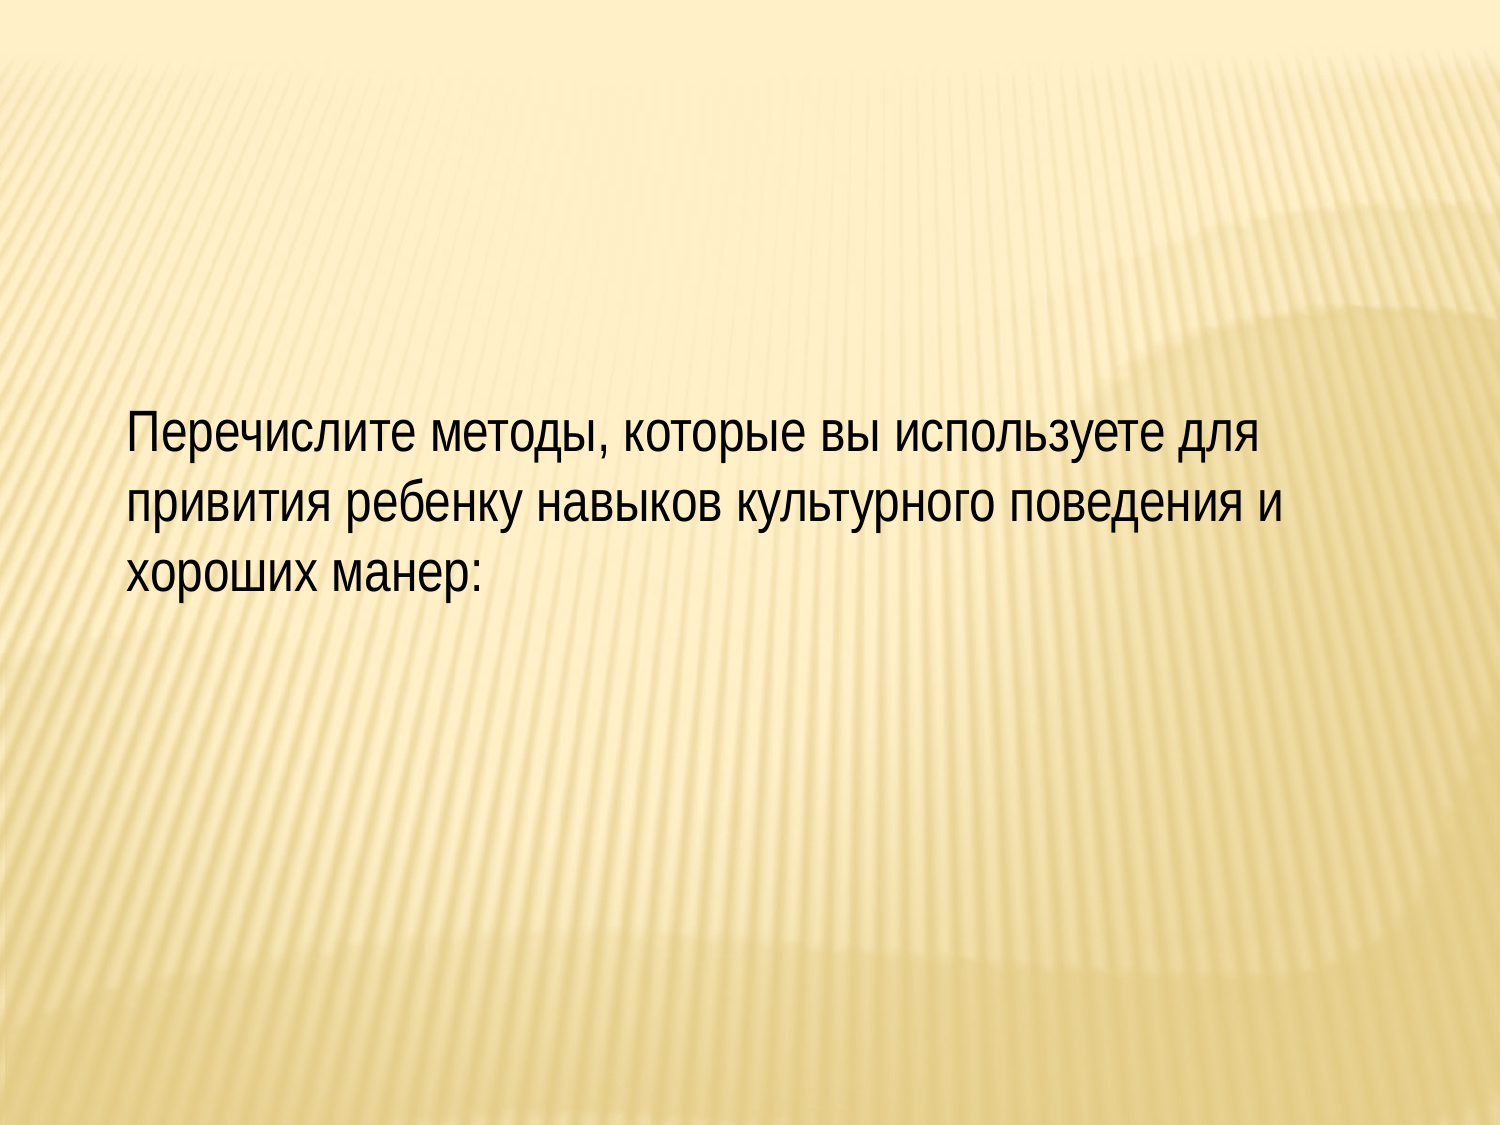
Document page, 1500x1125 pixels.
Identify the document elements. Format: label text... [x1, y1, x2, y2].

text_box Перечислите методы, которые вы используете для привития ребенку навыков культурного поведения и хороших манер: [112, 385, 1447, 680]
